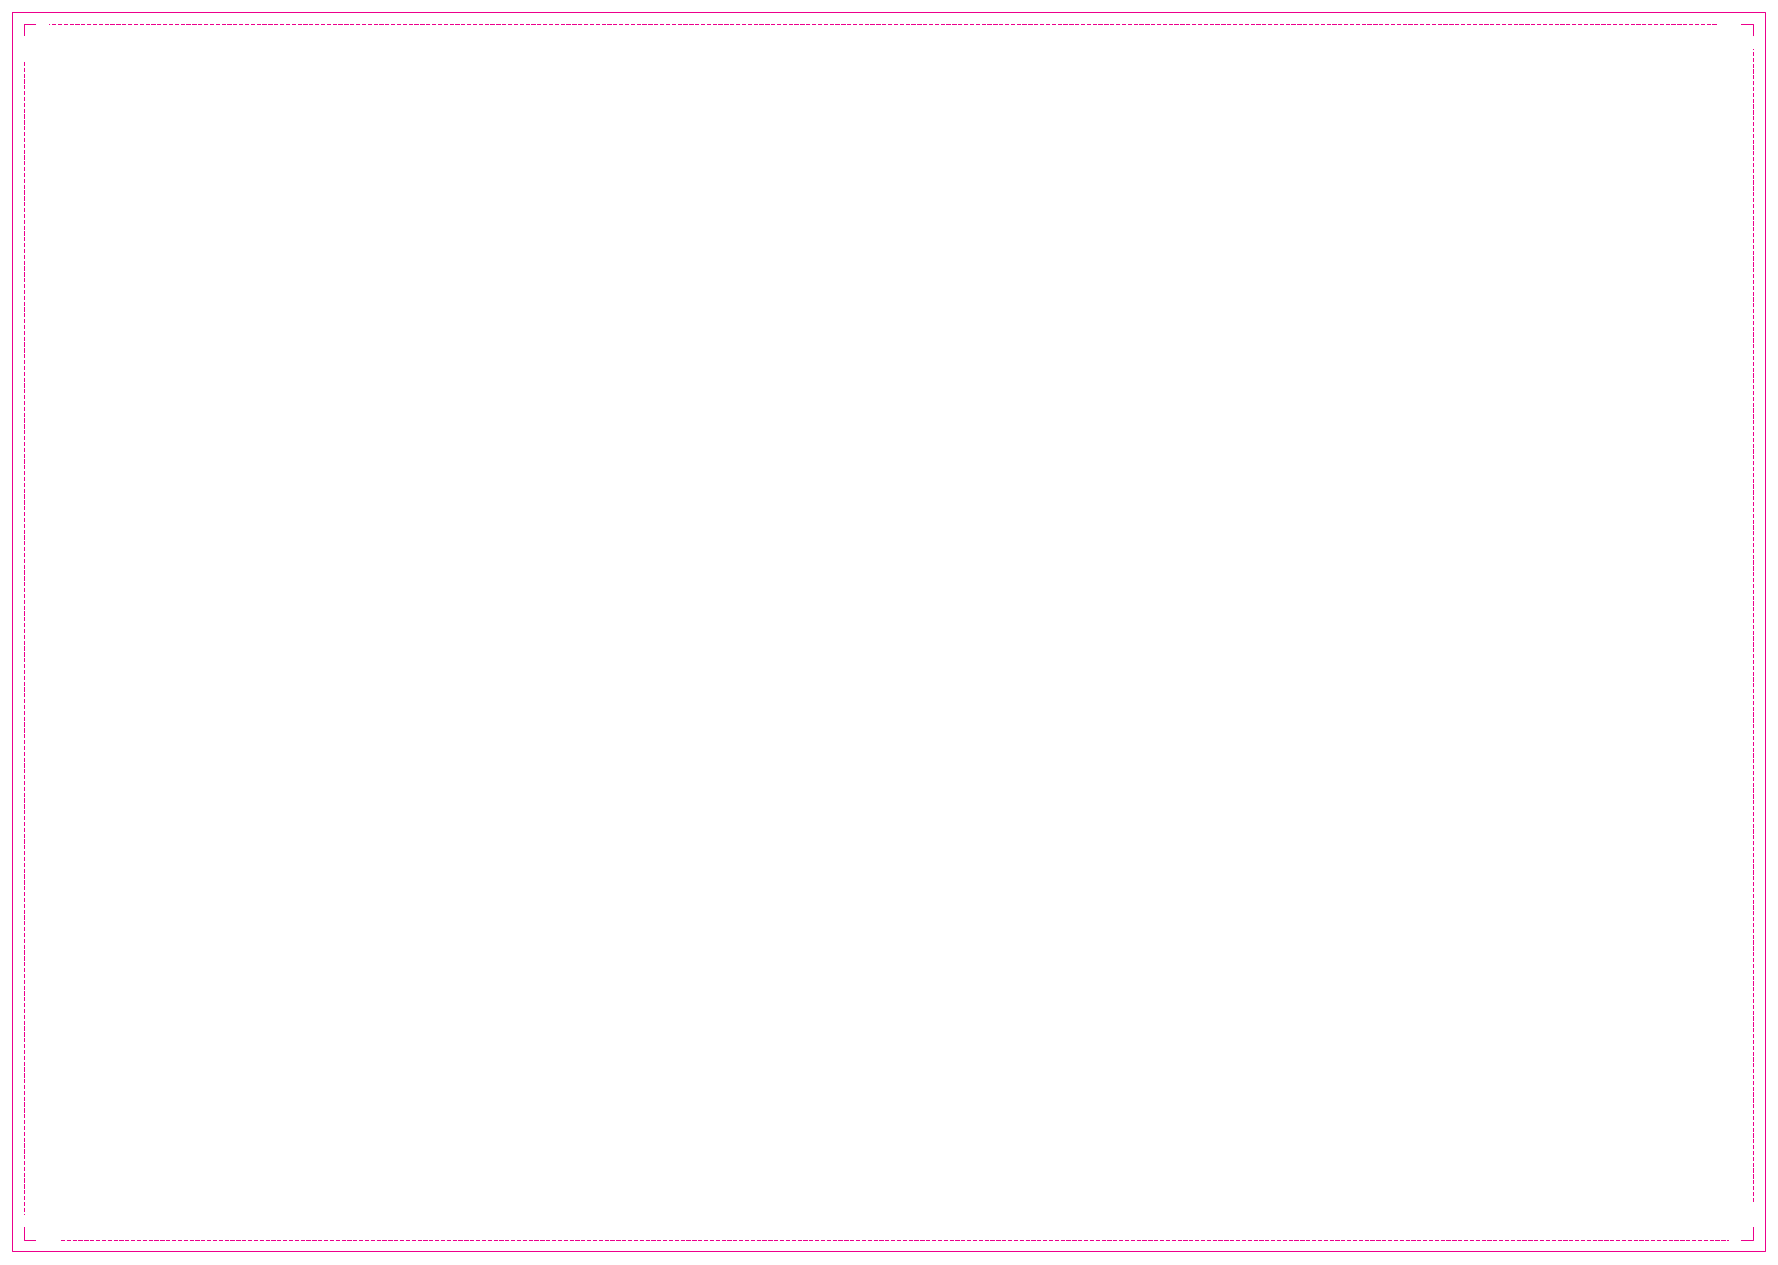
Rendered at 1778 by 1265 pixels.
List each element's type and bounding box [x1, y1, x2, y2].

text_box [11, 11, 1766, 1253]
